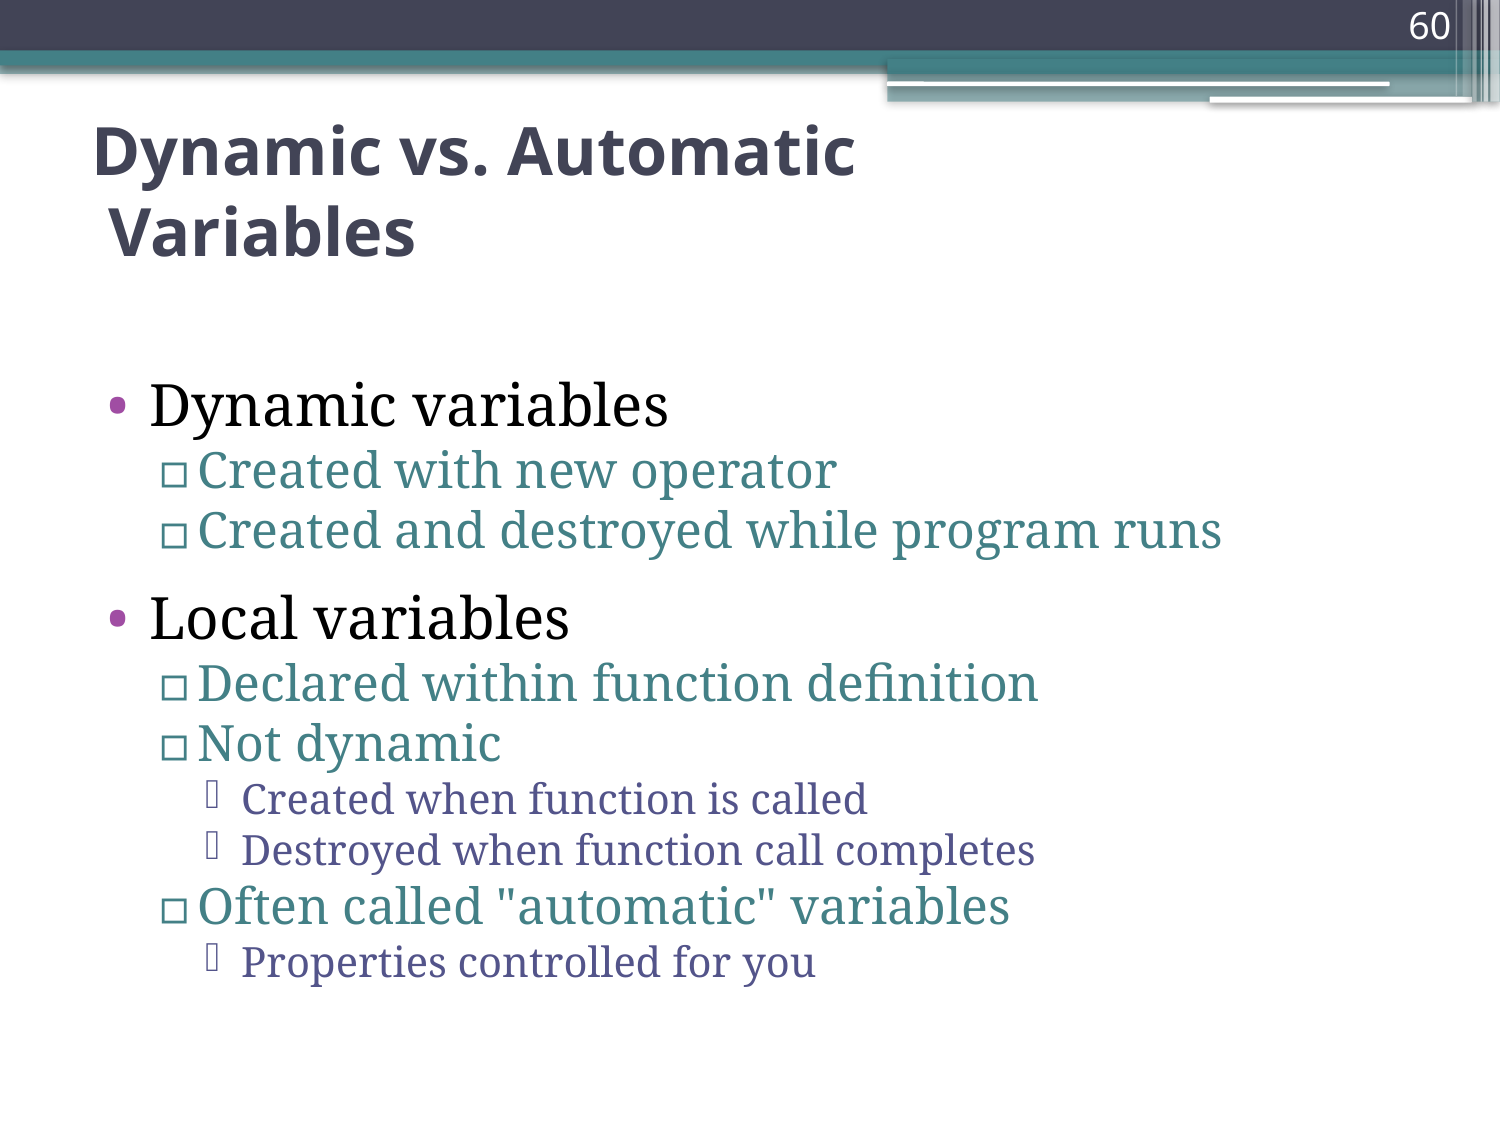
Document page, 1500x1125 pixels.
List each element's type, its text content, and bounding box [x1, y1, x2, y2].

list Dynamic variables Created with new operator Created and destroyed while program runs Local variables Declared within function definition Not dynamic Created when function is called Destroyed when function call completes Often called "automatic" variables Properties controlled for you [75, 368, 1425, 1079]
title Dynamic vs. Automatic Variables [76, 101, 1427, 277]
slide_number 60 [1341, 0, 1466, 61]
